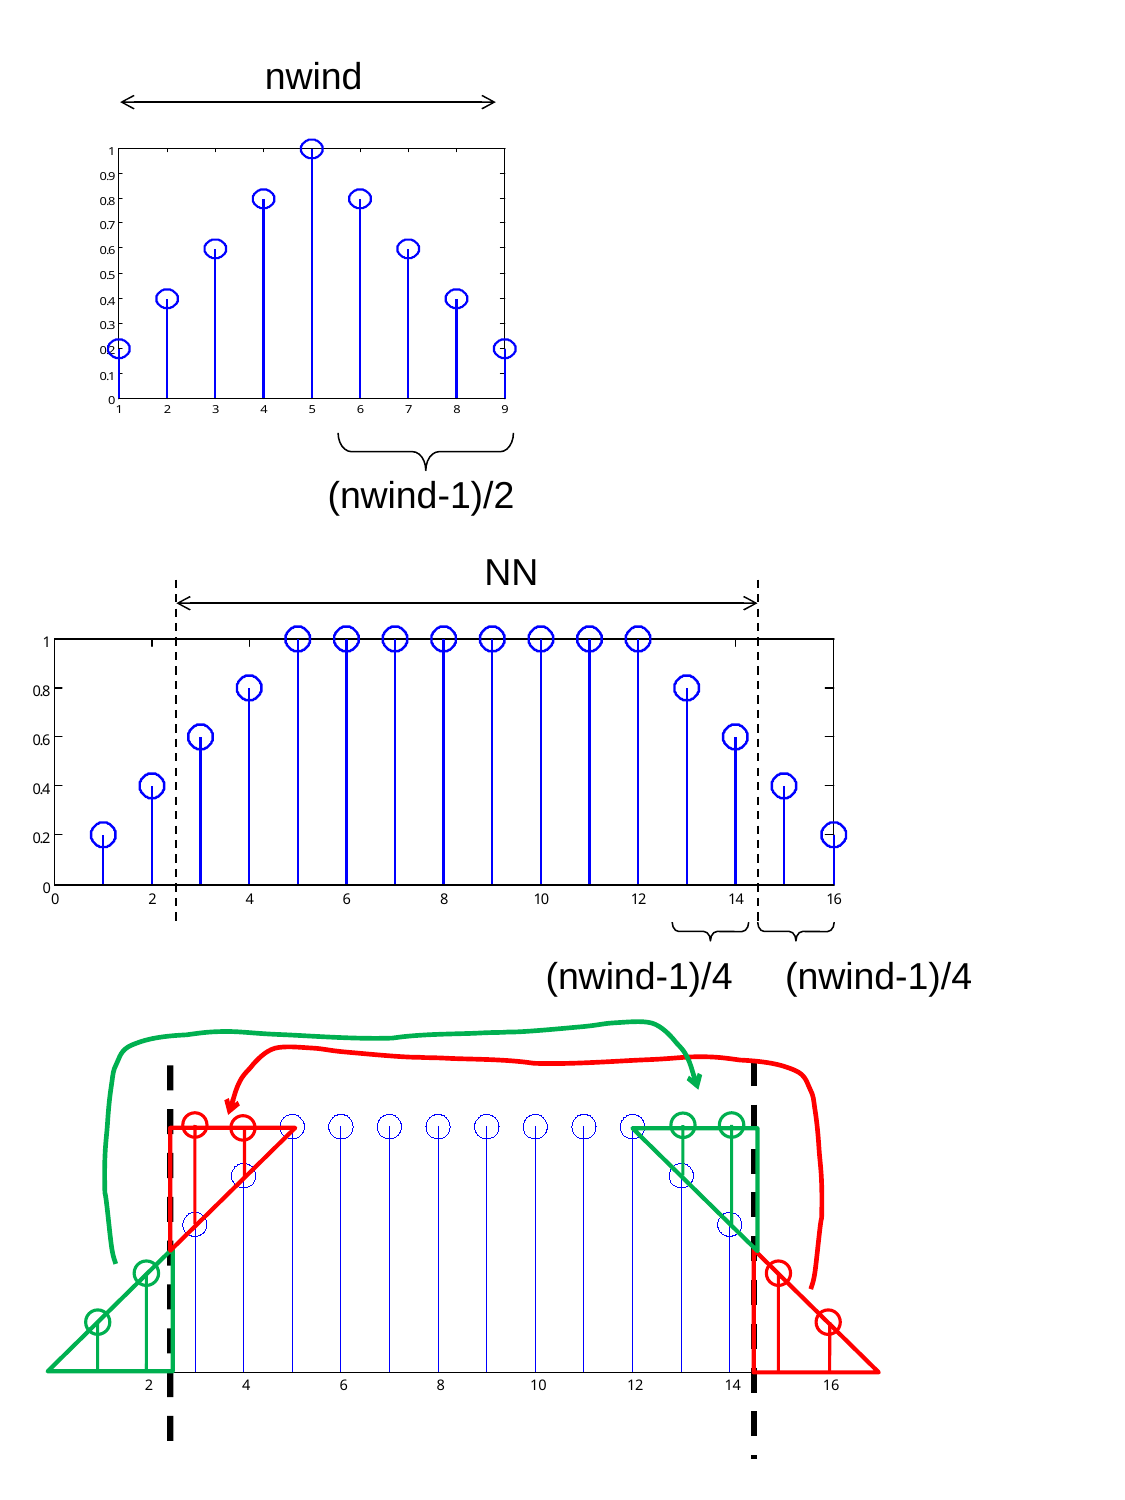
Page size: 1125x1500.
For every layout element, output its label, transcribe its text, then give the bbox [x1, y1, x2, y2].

text_box (nwind-1)/4 [530, 953, 748, 1004]
text_box 8 [436, 1375, 446, 1394]
text_box [85, 1309, 105, 1328]
text_box 10 [530, 1375, 547, 1394]
text_box nwind [250, 53, 378, 101]
text_box [134, 1260, 154, 1280]
text_box 16 [822, 1375, 840, 1394]
text_box (nwind-1)/4 [770, 953, 988, 1004]
text_box [821, 1309, 841, 1329]
text_box 14 [724, 1375, 742, 1394]
text_box 2 [145, 1375, 154, 1394]
text_box [759, 927, 835, 942]
text_box [102, 1019, 702, 1265]
text_box [422, 1054, 824, 1290]
text_box [759, 1274, 881, 1375]
text_box NN [469, 549, 553, 600]
text_box [45, 1253, 165, 1374]
picture [177, 616, 757, 919]
text_box [672, 927, 749, 942]
text_box 6 [339, 1375, 349, 1394]
text_box 4 [242, 1375, 251, 1394]
picture [758, 616, 929, 919]
picture [54, 125, 553, 434]
text_box 12 [627, 1375, 644, 1394]
text_box [338, 441, 513, 471]
text_box (nwind-1)/2 [312, 471, 530, 523]
picture [0, 616, 176, 919]
